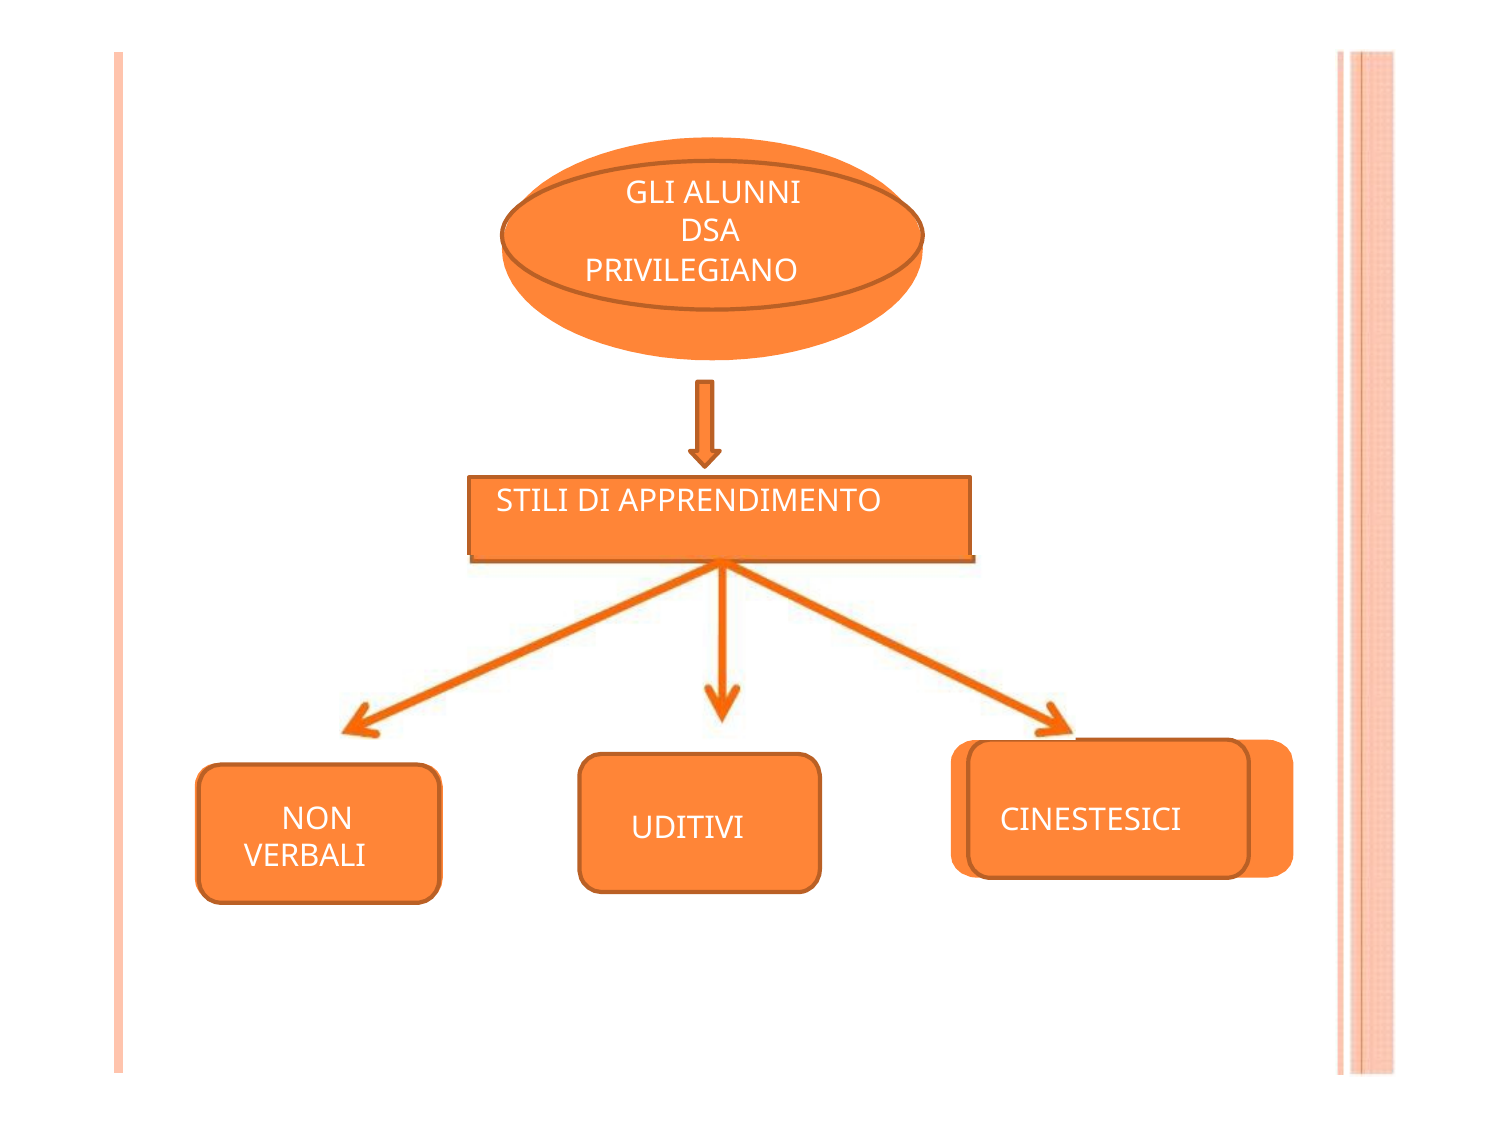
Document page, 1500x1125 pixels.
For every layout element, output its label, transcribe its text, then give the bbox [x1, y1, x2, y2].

text_box STILI DI APPRENDIMENTO [494, 479, 939, 518]
text_box [950, 740, 984, 878]
text_box [1349, 49, 1396, 1077]
text_box [501, 242, 923, 361]
text_box [579, 753, 820, 893]
text_box CINESTESICI [998, 798, 1230, 837]
text_box [518, 137, 907, 206]
text_box [501, 176, 923, 310]
text_box [1335, 49, 1345, 1075]
text_box GLI ALUNNI DSA PRIVILEGIANO [584, 172, 847, 288]
text_box [198, 764, 440, 903]
text_box [1231, 739, 1294, 878]
text_box [689, 381, 720, 467]
text_box [339, 555, 1076, 740]
text_box [968, 739, 1249, 878]
text_box [469, 477, 971, 555]
text_box UDITIVI [628, 807, 821, 846]
text_box [194, 763, 443, 900]
text_box [601, 160, 824, 172]
text_box NON VERBALI [241, 797, 408, 873]
